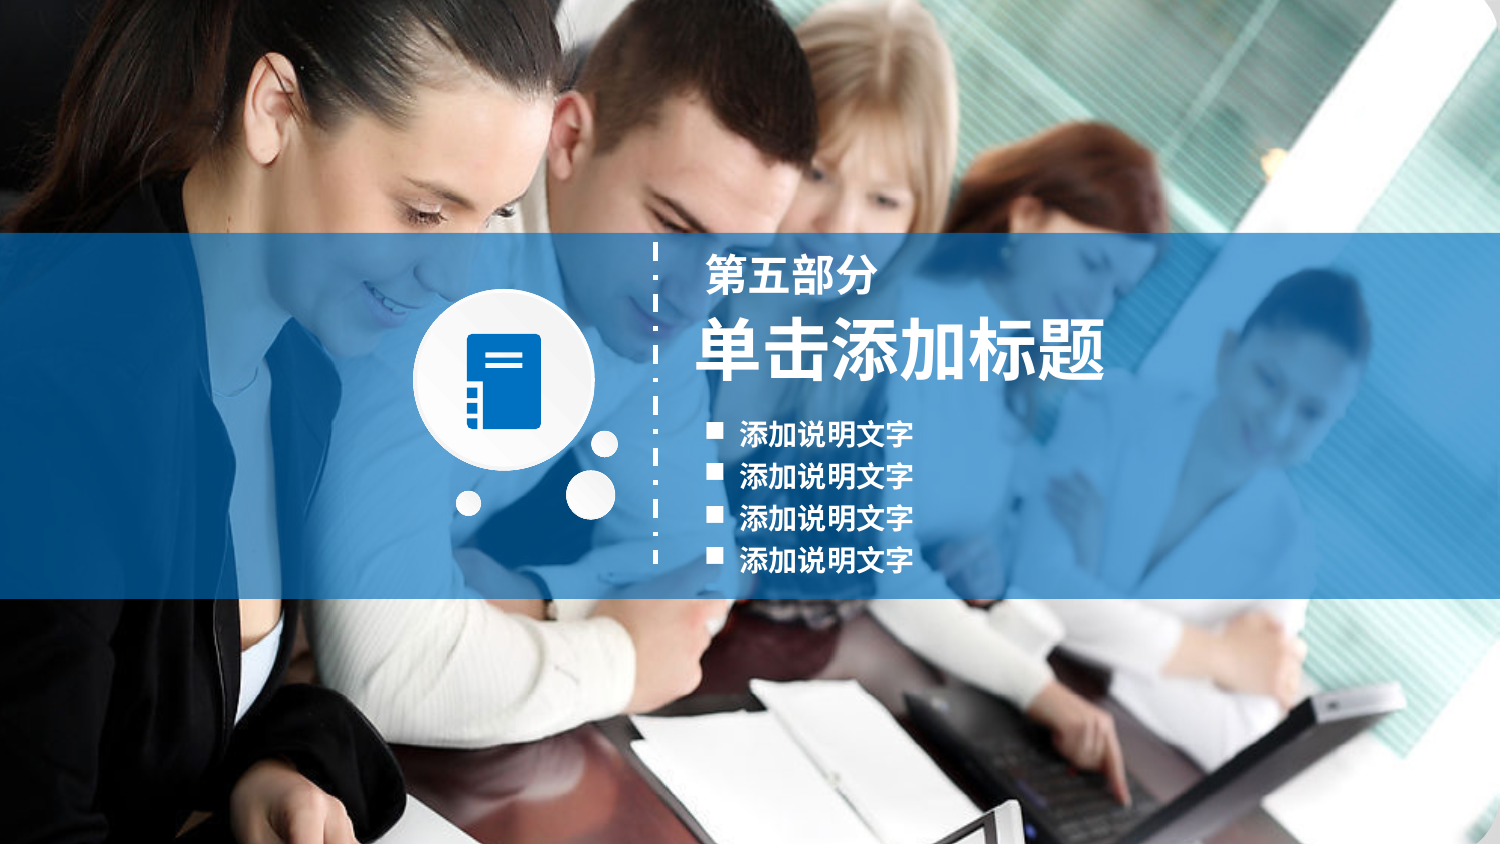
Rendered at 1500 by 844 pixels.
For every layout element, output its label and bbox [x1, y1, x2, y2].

text_box [591, 430, 618, 458]
text_box [413, 288, 595, 471]
text_box [466, 333, 541, 430]
text_box [456, 490, 482, 516]
picture [0, 0, 1500, 844]
text_box [566, 470, 616, 520]
